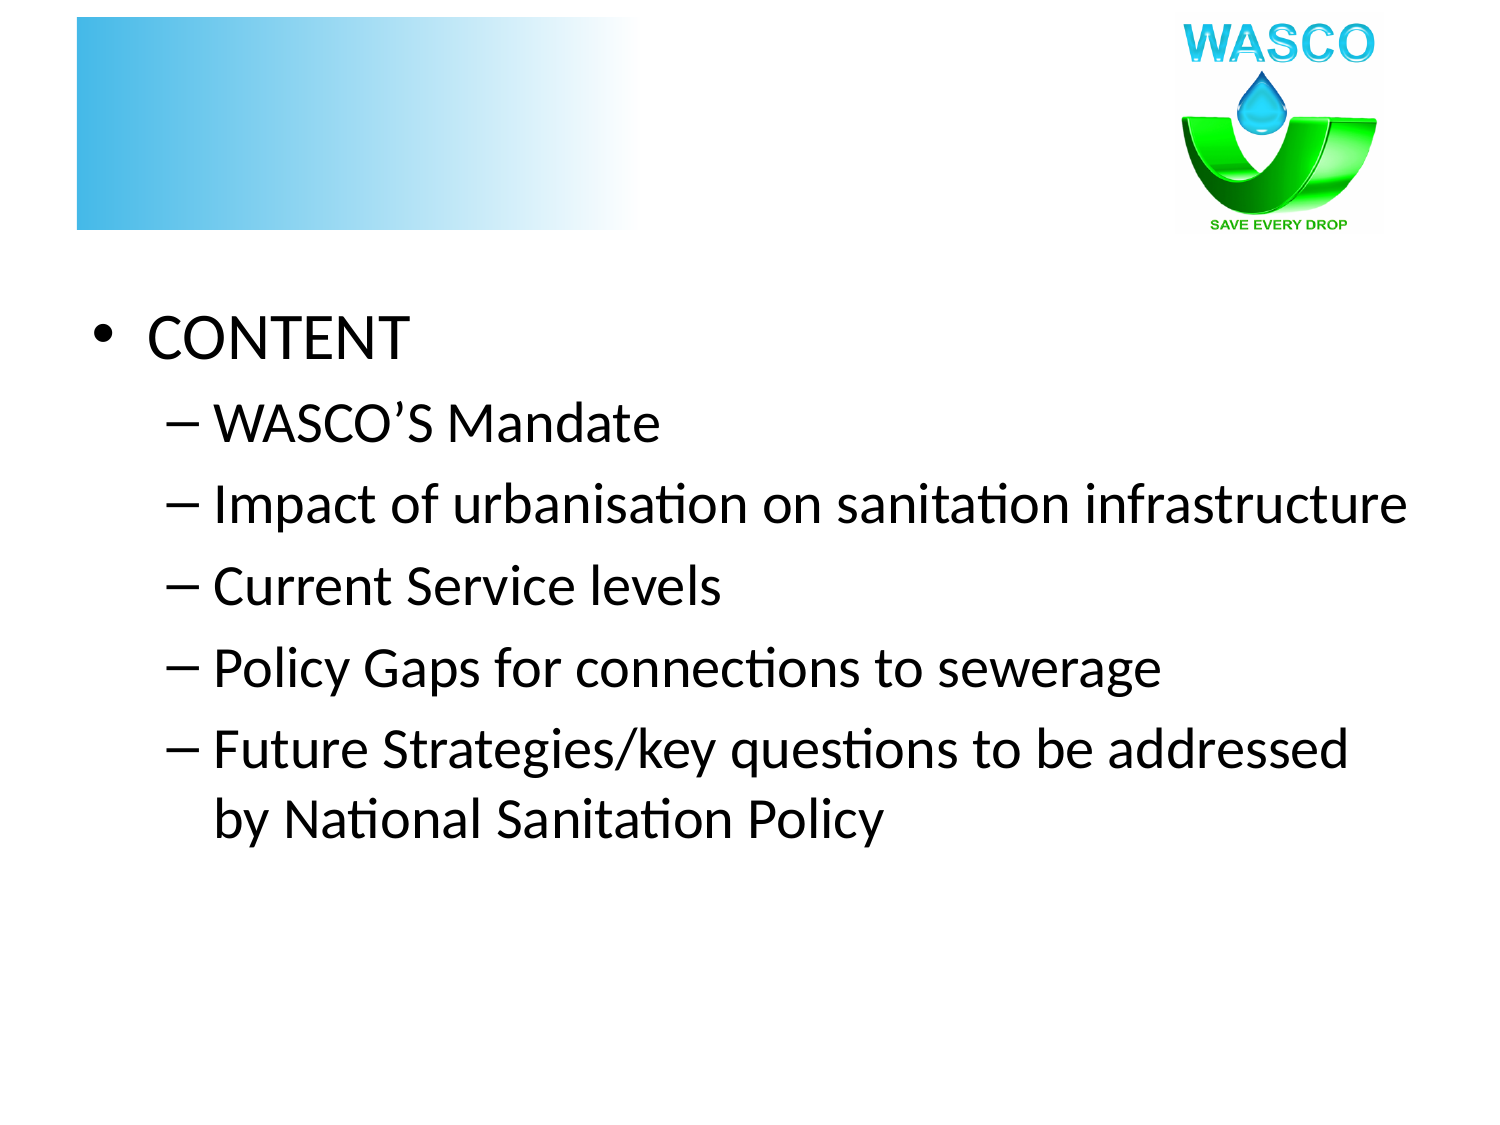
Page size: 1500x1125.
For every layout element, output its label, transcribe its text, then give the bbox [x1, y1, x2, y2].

list CONTENT WASCO’S Mandate Impact of urbanisation on sanitation infrastructure Current Service levels Policy Gaps for connections to sewerage Future Strategies/key questions to be addressed by National Sanitation Policy [76, 284, 1427, 1028]
picture [1174, 12, 1384, 234]
text_box [76, 17, 640, 230]
